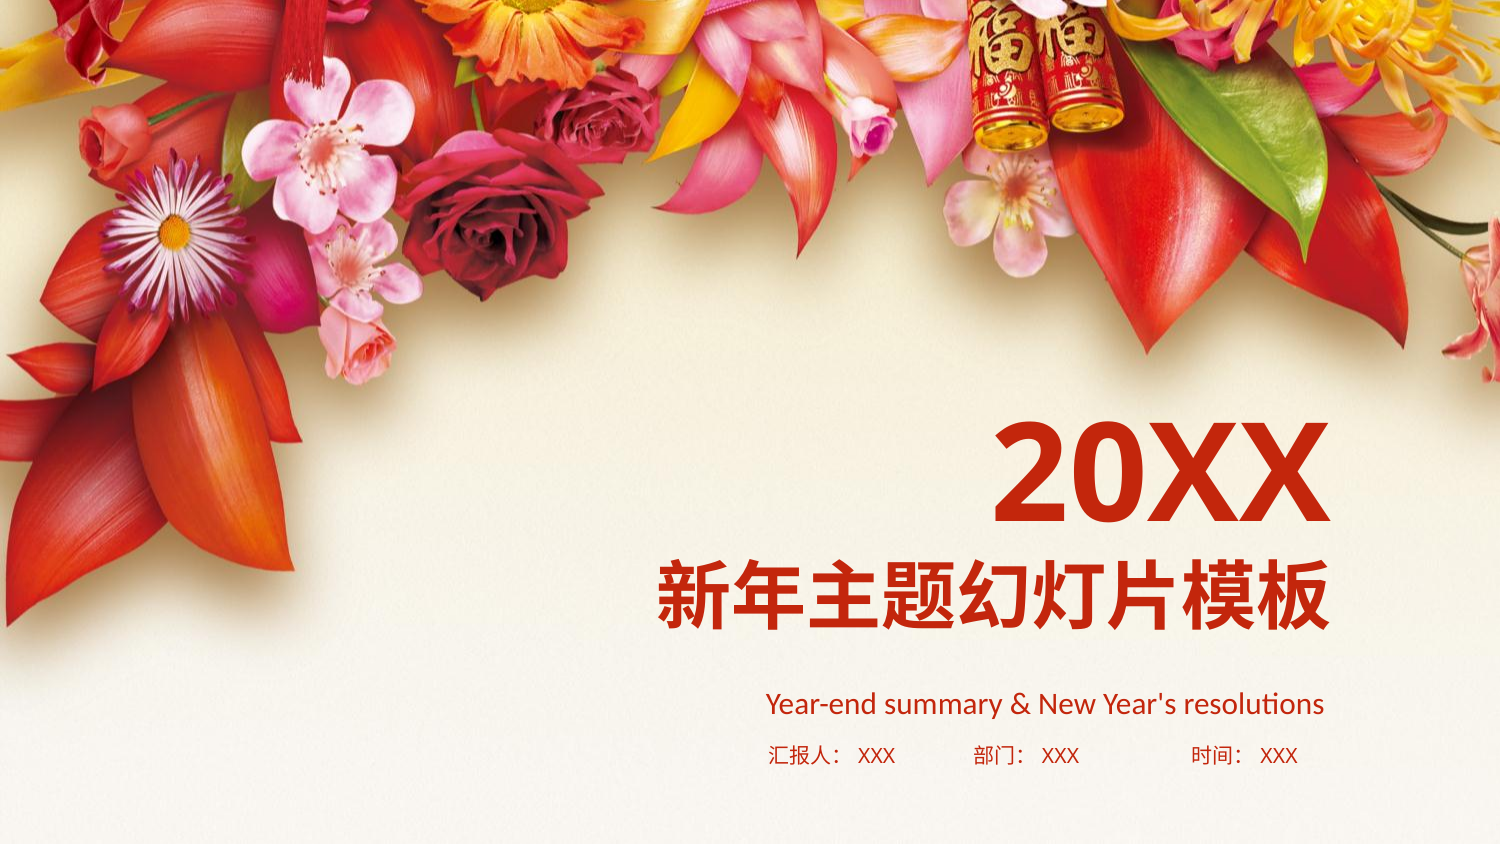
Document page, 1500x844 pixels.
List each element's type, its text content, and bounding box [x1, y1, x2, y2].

text_box 时间：XXX [1176, 735, 1368, 776]
text_box Year-end summary & New Year's resolutions [751, 675, 1345, 729]
text_box 部门：XXX [958, 735, 1135, 776]
text_box 20XX 新年主题幻灯片模板 [357, 376, 1347, 647]
text_box 汇报人：XXX [753, 735, 958, 776]
picture [0, 0, 1500, 844]
